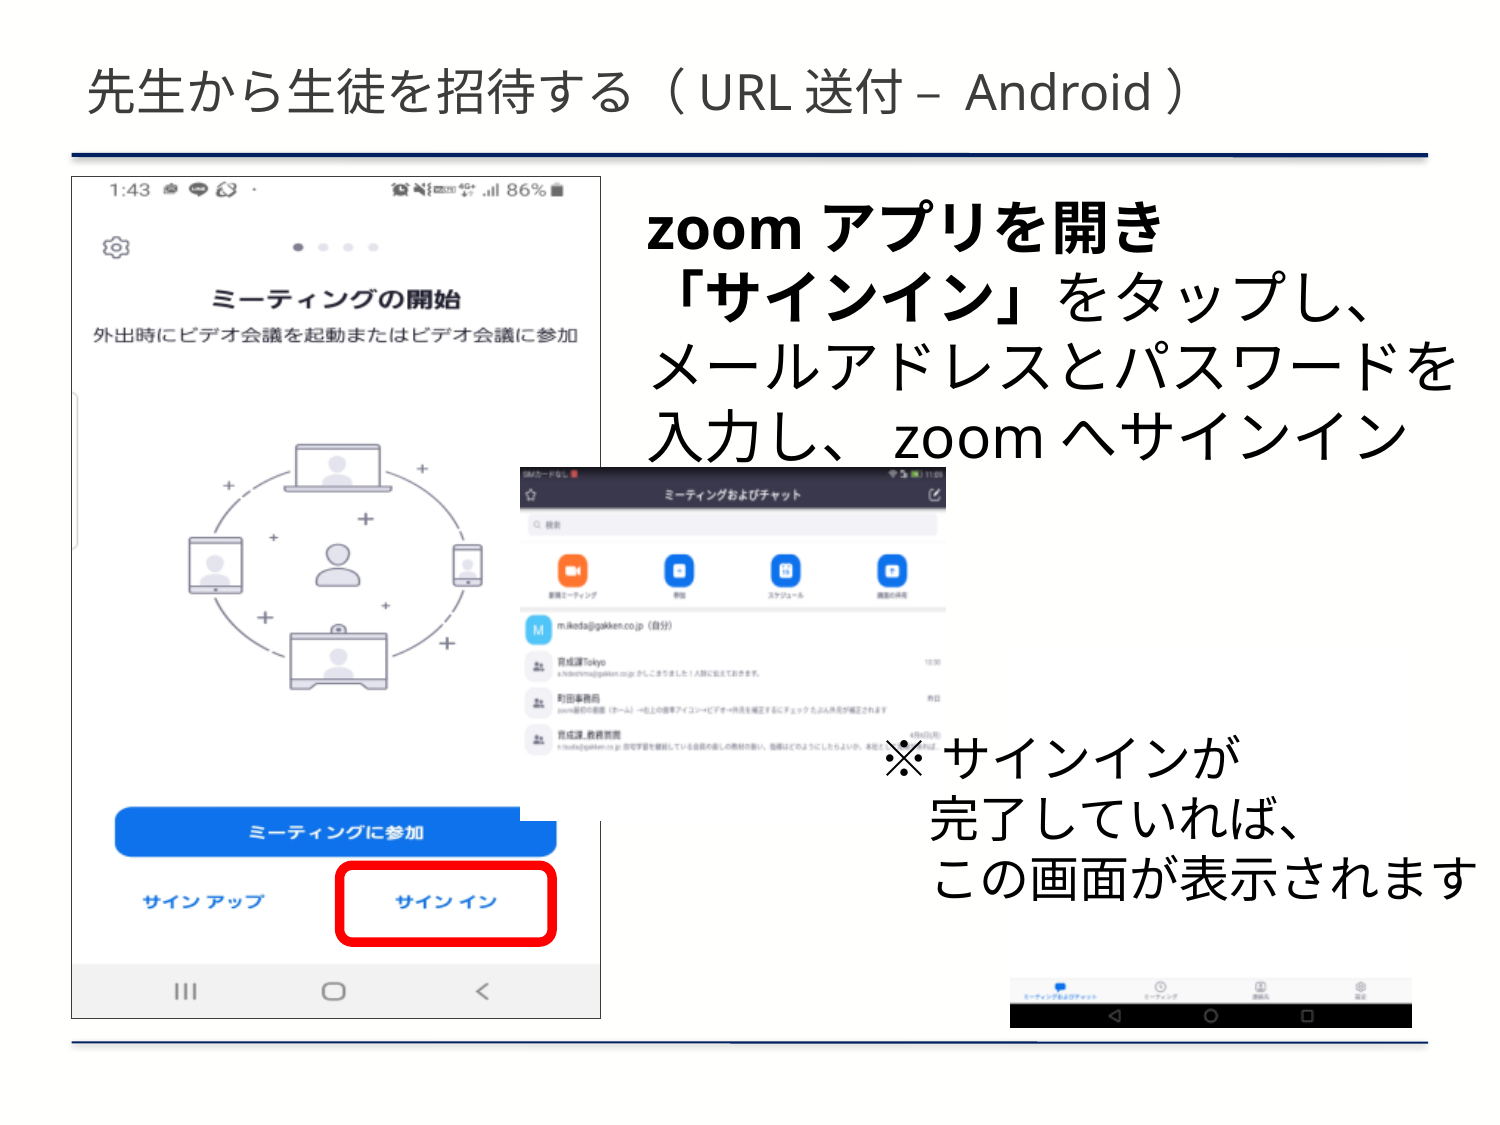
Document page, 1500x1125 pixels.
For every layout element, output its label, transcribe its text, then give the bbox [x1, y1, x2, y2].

text_box ※サインインが 完了していれば、 この画面が表示されます [1416, 720, 1500, 916]
text_box zoomアプリを開き 「サインイン」をタップし、 メールアドレスとパスワードを入力し、zoomへサインイン [631, 183, 1493, 478]
title 先生から生徒を招待する（URL送付 – Android） [71, 37, 1429, 143]
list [520, 467, 946, 821]
picture [1010, 644, 1412, 1028]
text_box ※サインインが 完了していれば、 この画面が表示されます [865, 720, 1005, 916]
picture [71, 176, 601, 1019]
